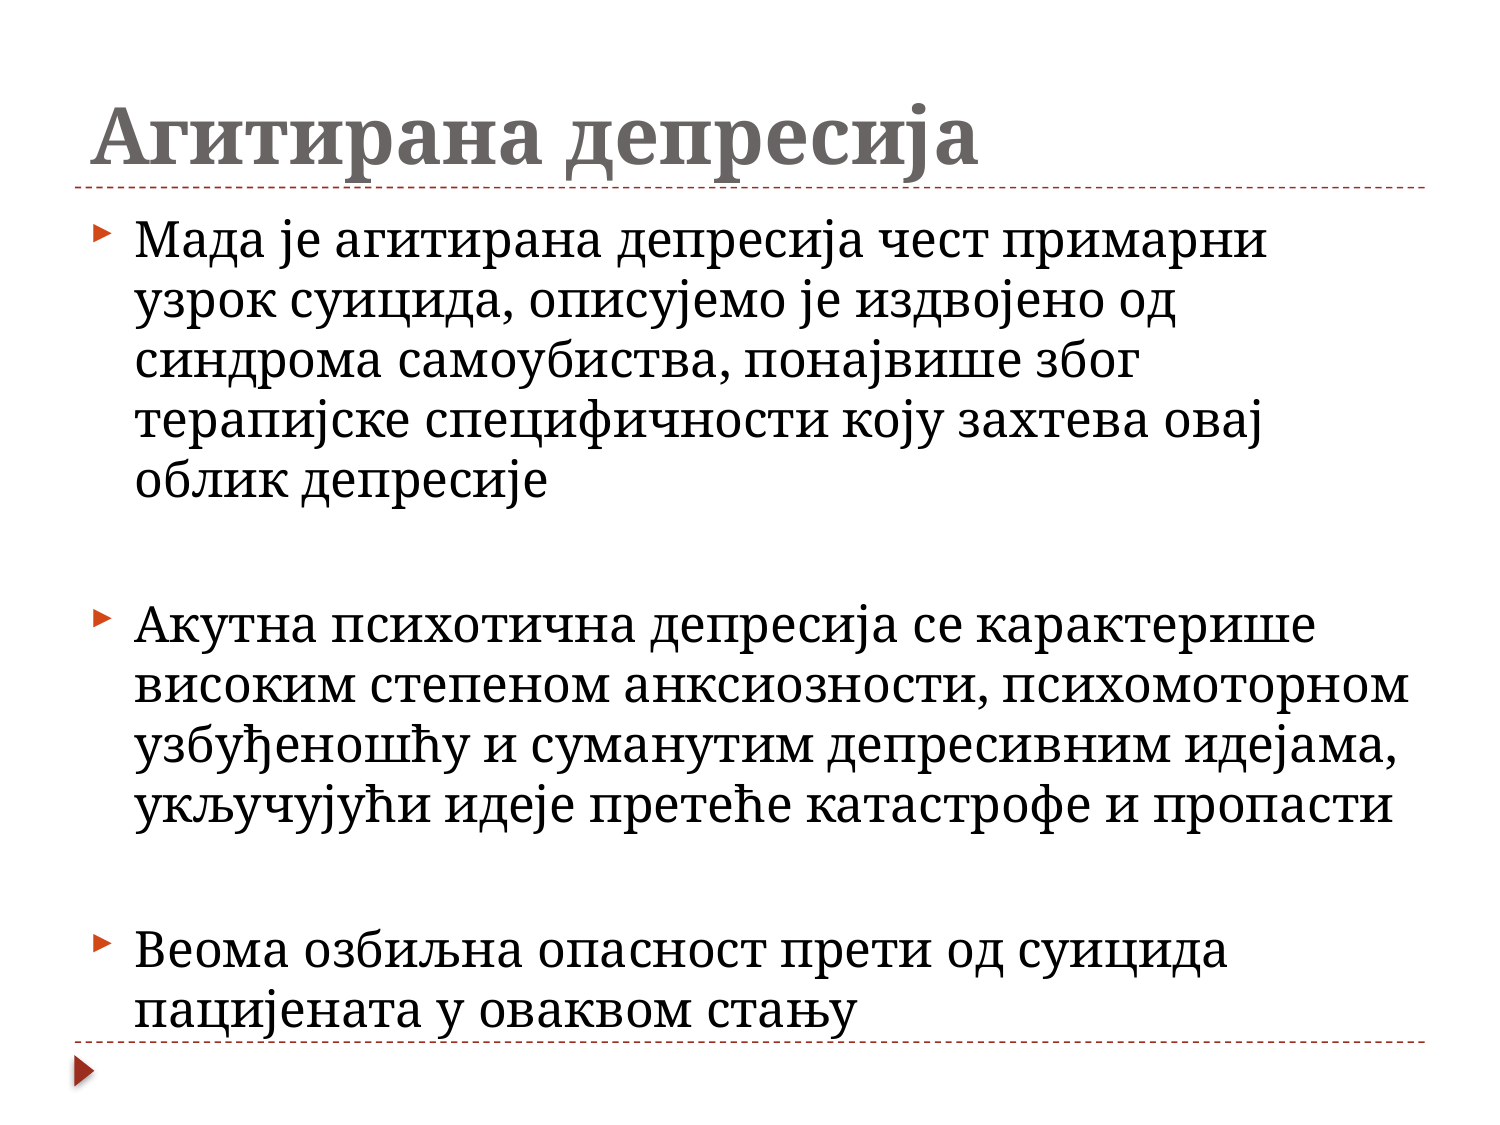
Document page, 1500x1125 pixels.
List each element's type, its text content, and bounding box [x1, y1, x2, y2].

list Мада је агитирана депресија чест примарни узрок суицида, описујемо је издвојено од синдрома самоубиства, понајвише због терапијске специфичности коју захтева овај облик депресије Акутна психотична депресија се карактерише високим степеном анксиозности, психомоторном узбуђеношћу и суманутим депресивним идејама, укључујући идеје претеће катастрофе и пропасти Веома озбиљна опасност прети од суицида пацијената у оваквом стању [74, 199, 1426, 1011]
title Агитирана депресија [74, 24, 1426, 188]
